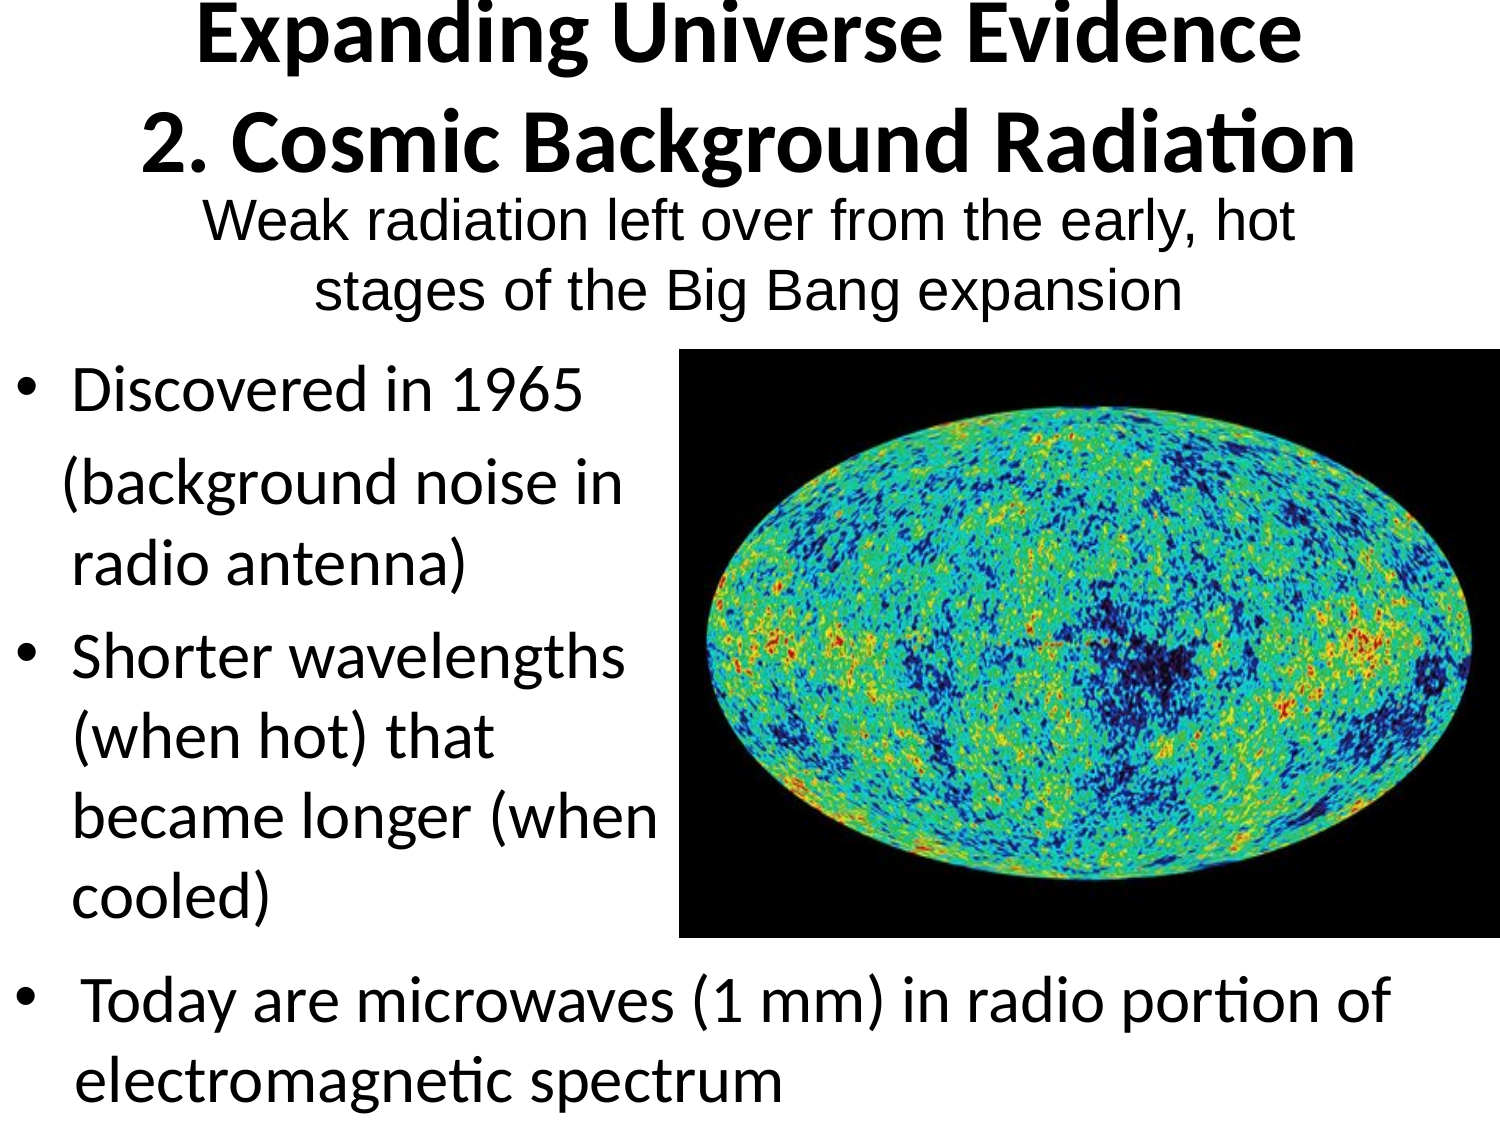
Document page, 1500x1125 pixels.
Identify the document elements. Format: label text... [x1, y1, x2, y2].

picture [679, 349, 1500, 938]
title Expanding Universe Evidence 2. Cosmic Background Radiation [74, 0, 1426, 163]
text_box Weak radiation left over from the early, hot stages of the Big Bang expansion [0, 174, 1500, 330]
list Discovered in 1965 (background noise in radio antenna) Shorter wavelengths (when hot) that became longer (when cooled) [0, 337, 726, 943]
text_box Today are microwaves (1 mm) in radio portion of electromagnetic spectrum [0, 948, 1500, 1123]
